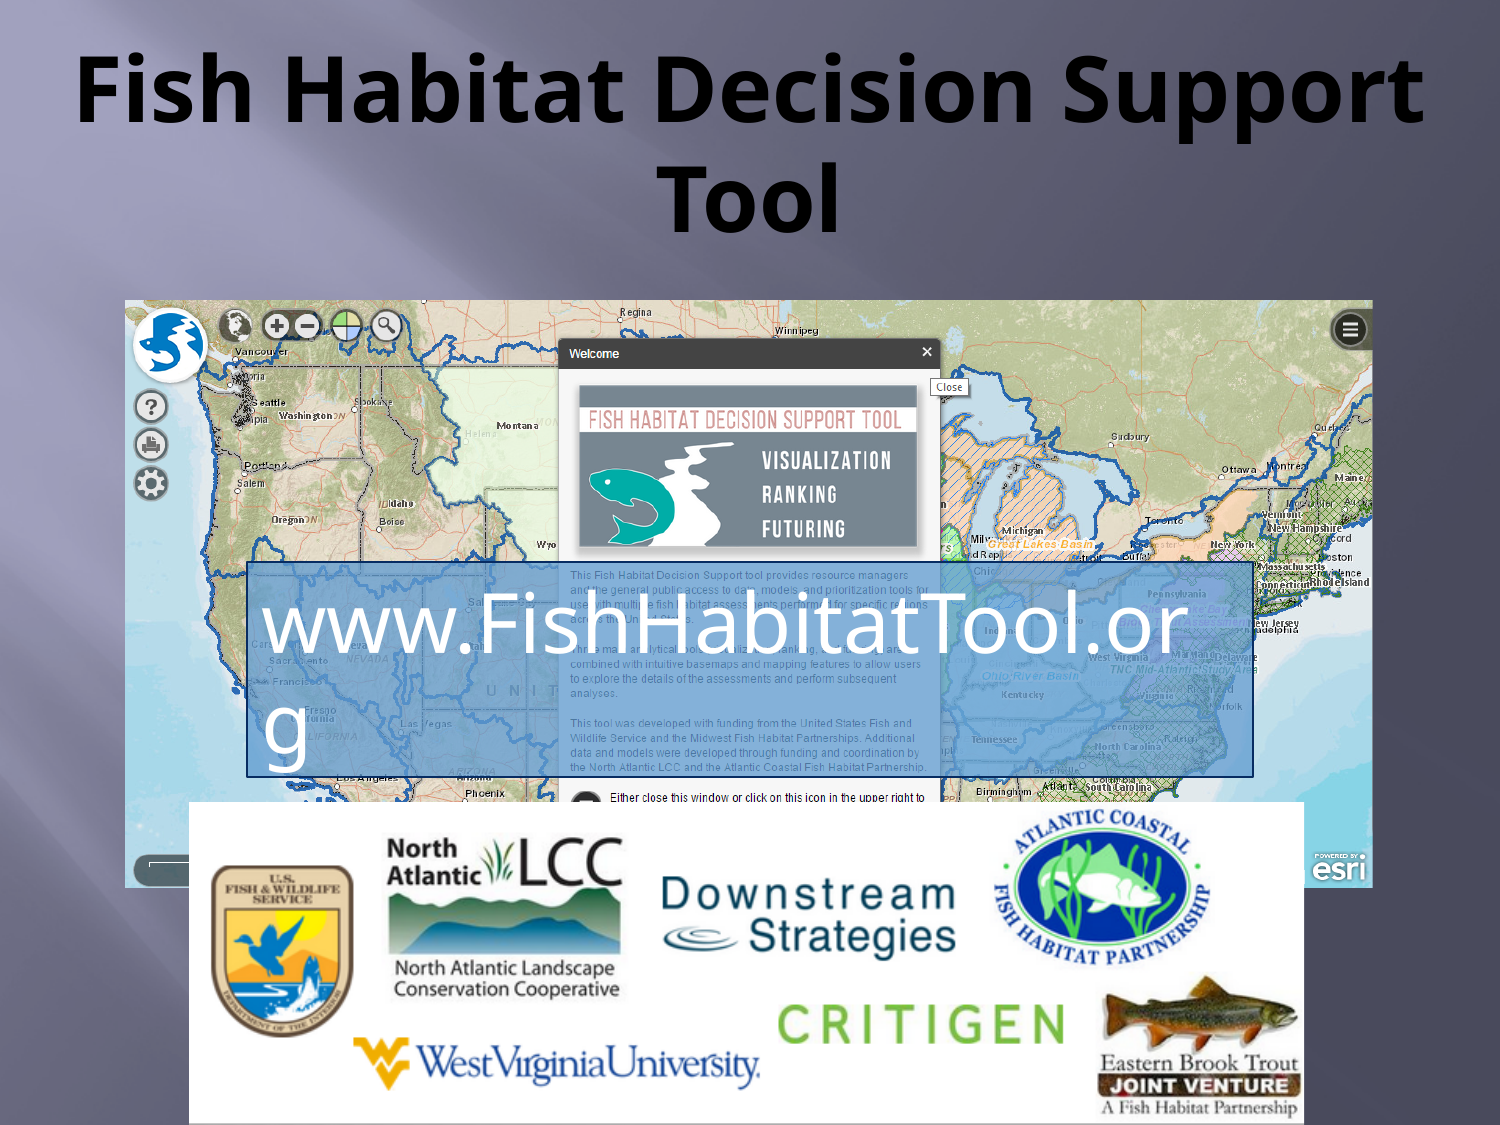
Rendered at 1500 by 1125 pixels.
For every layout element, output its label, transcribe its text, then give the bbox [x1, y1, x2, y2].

title Fish Habitat Decision Support Tool [43, 12, 1457, 269]
picture [124, 299, 1373, 1125]
